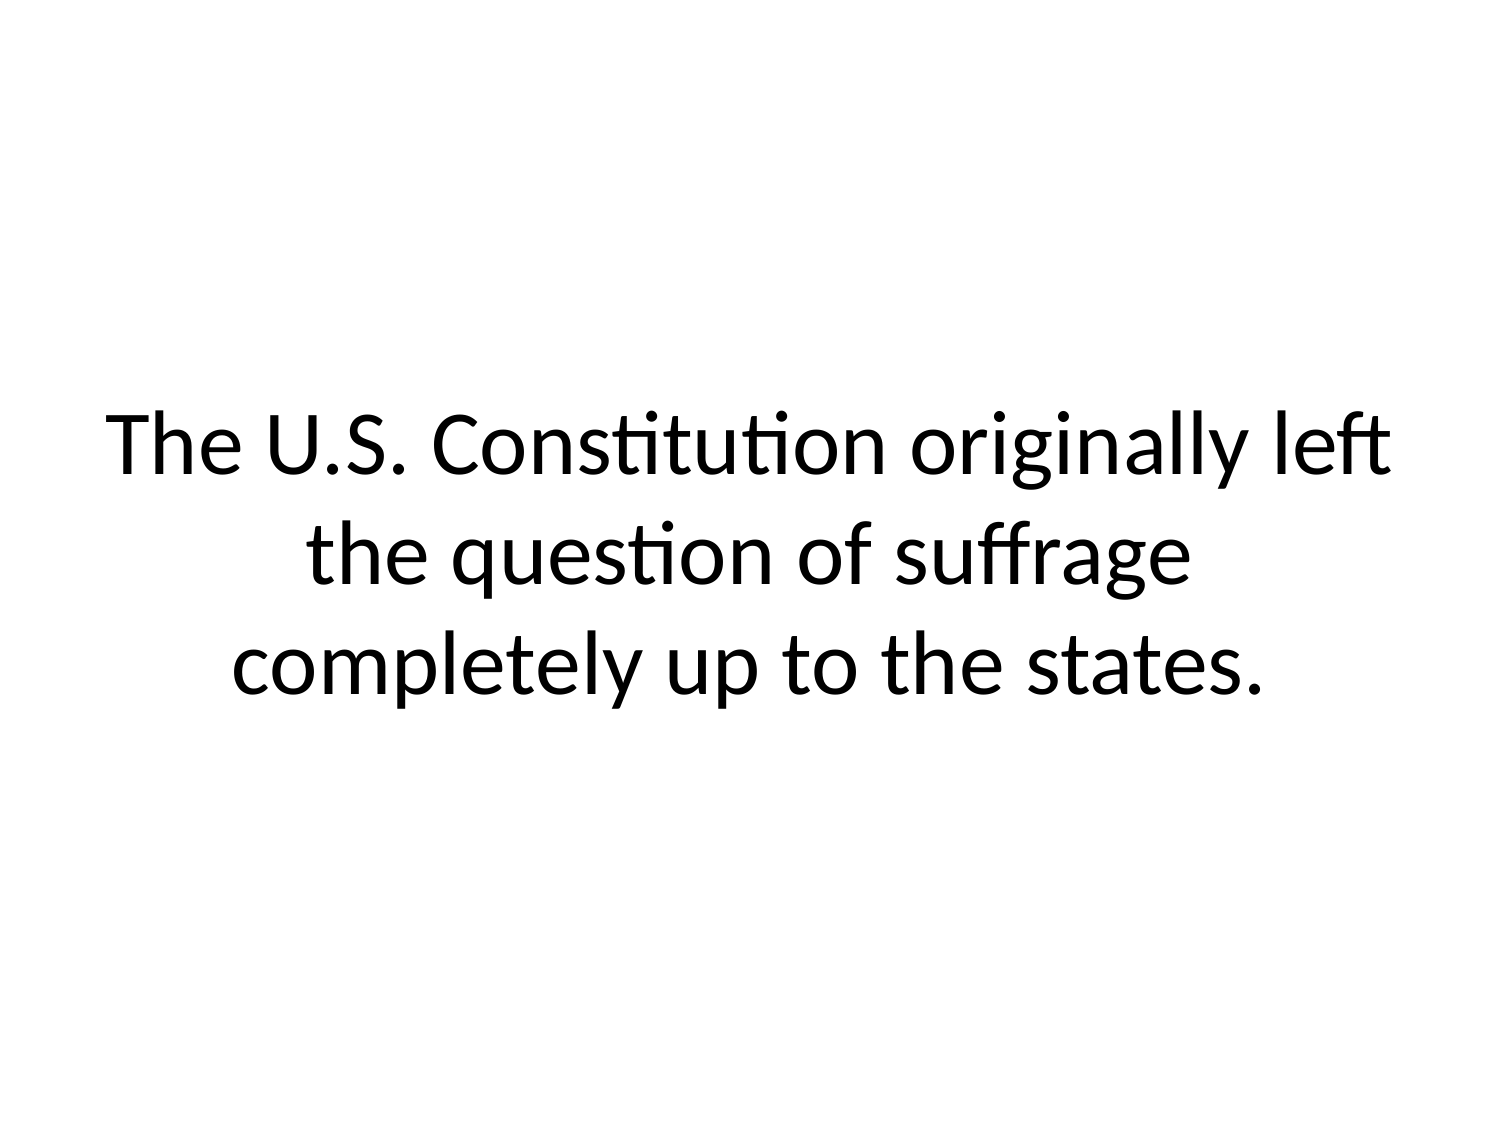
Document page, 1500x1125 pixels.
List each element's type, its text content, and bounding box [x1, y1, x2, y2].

title The U.S. Constitution originally left the question of suffrage completely up to the states. [74, 44, 1426, 1051]
